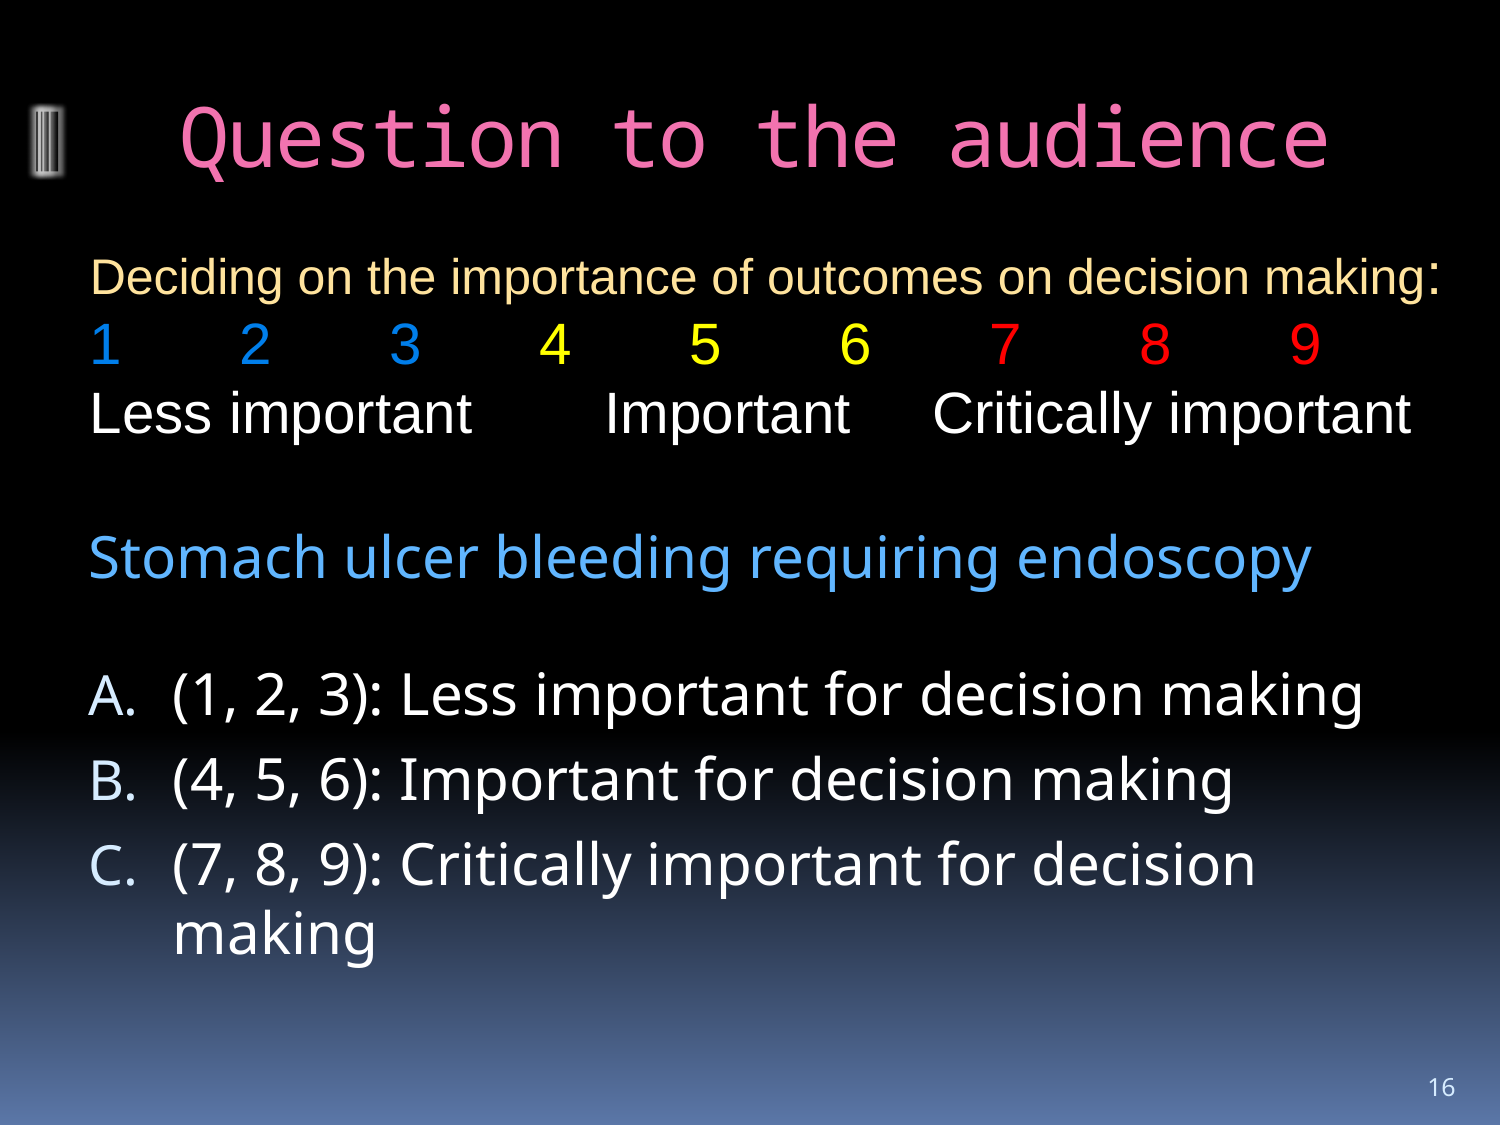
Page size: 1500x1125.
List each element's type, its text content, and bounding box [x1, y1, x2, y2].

list Stomach ulcer bleeding requiring endoscopy [62, 512, 1476, 651]
text_box (1, 2, 3): Less important for decision making (4, 5, 6): Important for decision making (7, 8, 9): Critically important for decision making [62, 649, 1425, 1043]
title Question to the audience [164, 77, 1440, 228]
slide_number 16 [1412, 1052, 1488, 1113]
text_box Deciding on the importance of outcomes on decision making: 1 2 3 4 5 6 7 8 9 Less important Important Critically important [75, 228, 1463, 454]
